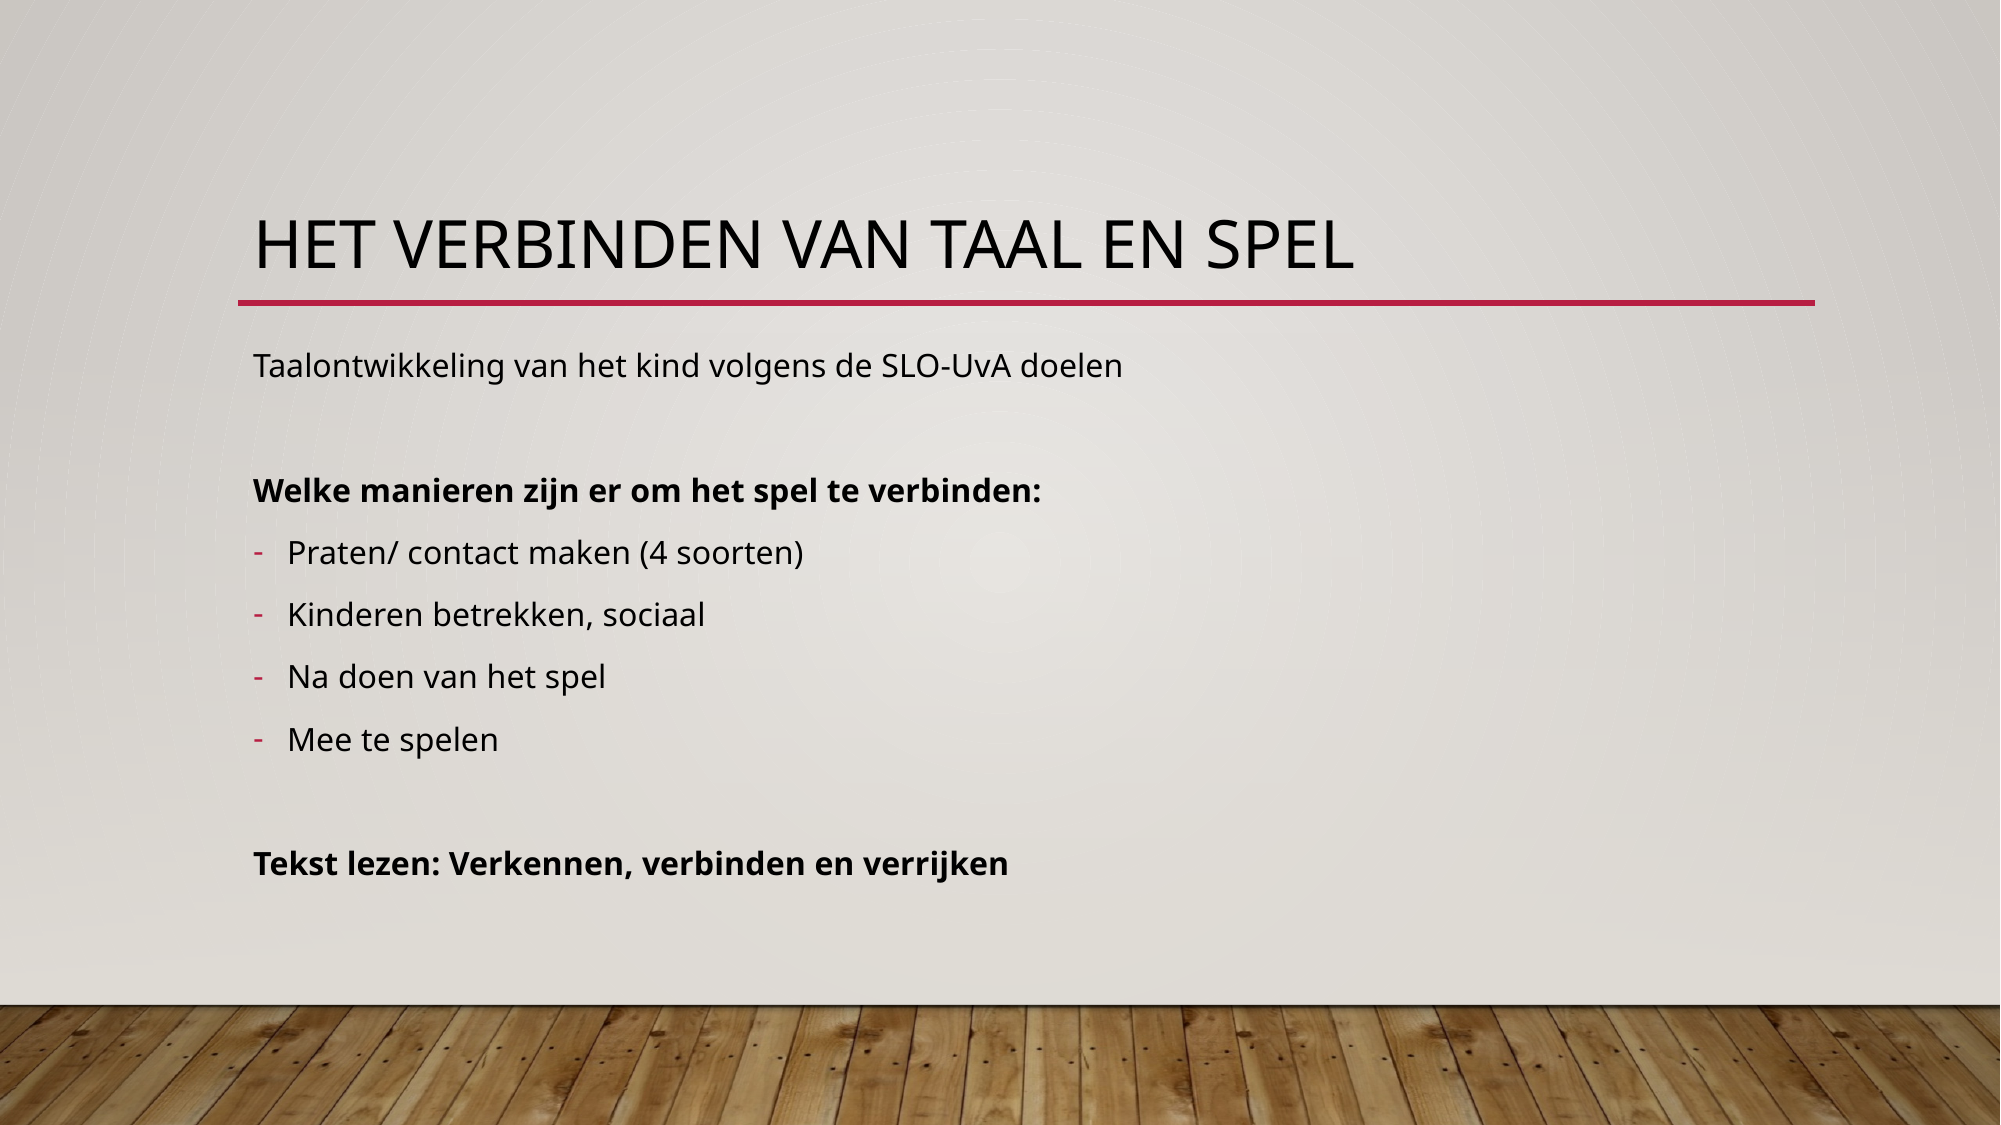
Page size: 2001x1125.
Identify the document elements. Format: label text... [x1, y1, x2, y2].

title Het verbinden van taal en spel [238, 131, 1814, 305]
list Taalontwikkeling van het kind volgens de SLO-UvA doelen Welke manieren zijn er om het spel te verbinden: Praten/ contact maken (4 soorten) Kinderen betrekken, sociaal Na doen van het spel Mee te spelen Tekst lezen: Verkennen, verbinden en verrijken [238, 330, 1814, 897]
picture [0, 1005, 2000, 1125]
